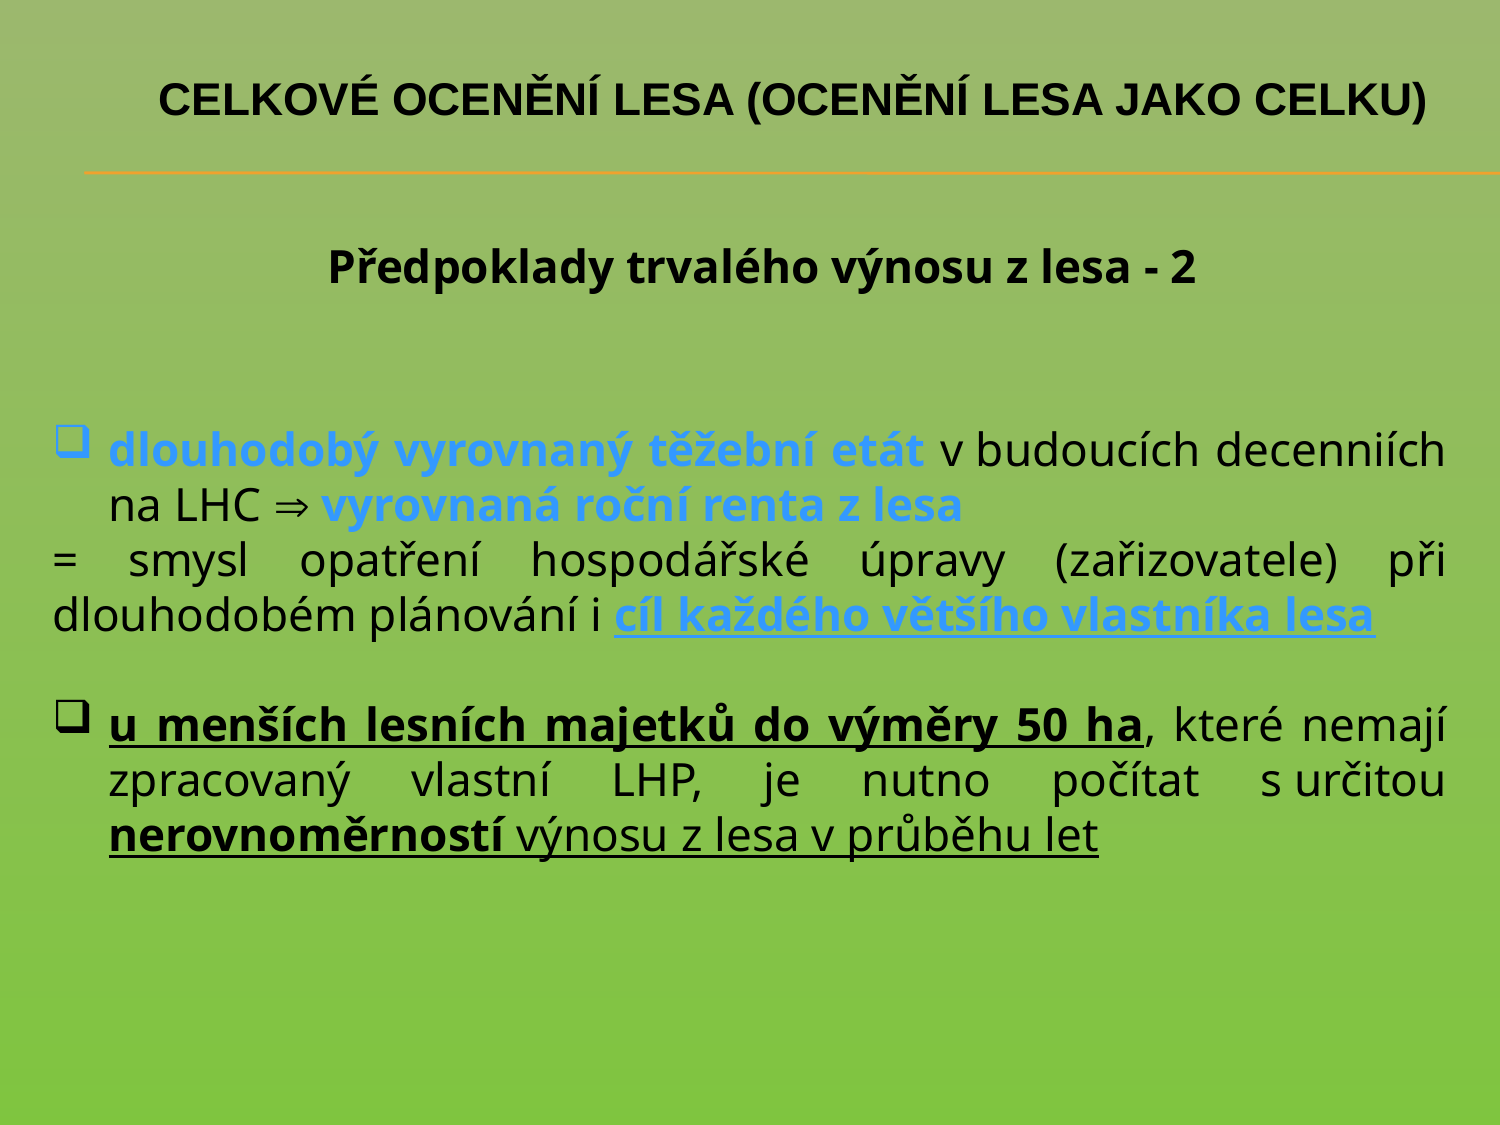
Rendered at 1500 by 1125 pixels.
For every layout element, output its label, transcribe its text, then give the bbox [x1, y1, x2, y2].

text_box [49, 190, 1475, 279]
text_box dlouhodobý vyrovnaný těžební etát v budoucích decenniích na LHC  vyrovnaná roční renta z lesa = smysl opatření hospodářské úpravy (zařizovatele) při dlouhodobém plánování i cíl každého většího vlastníka lesa u menších lesních majetků do výměry 50 ha, které nemají zpracovaný vlastní LHP, je nutno počítat s určitou nerovnoměrností výnosu z lesa v průběhu let [37, 413, 1463, 868]
list Předpoklady trvalého výnosu z lesa - 2 [50, 279, 1475, 335]
title CELKOVÉ OCENĚNÍ LESA (OCENĚNÍ LESA JAKO CELKU) [50, 19, 1475, 175]
